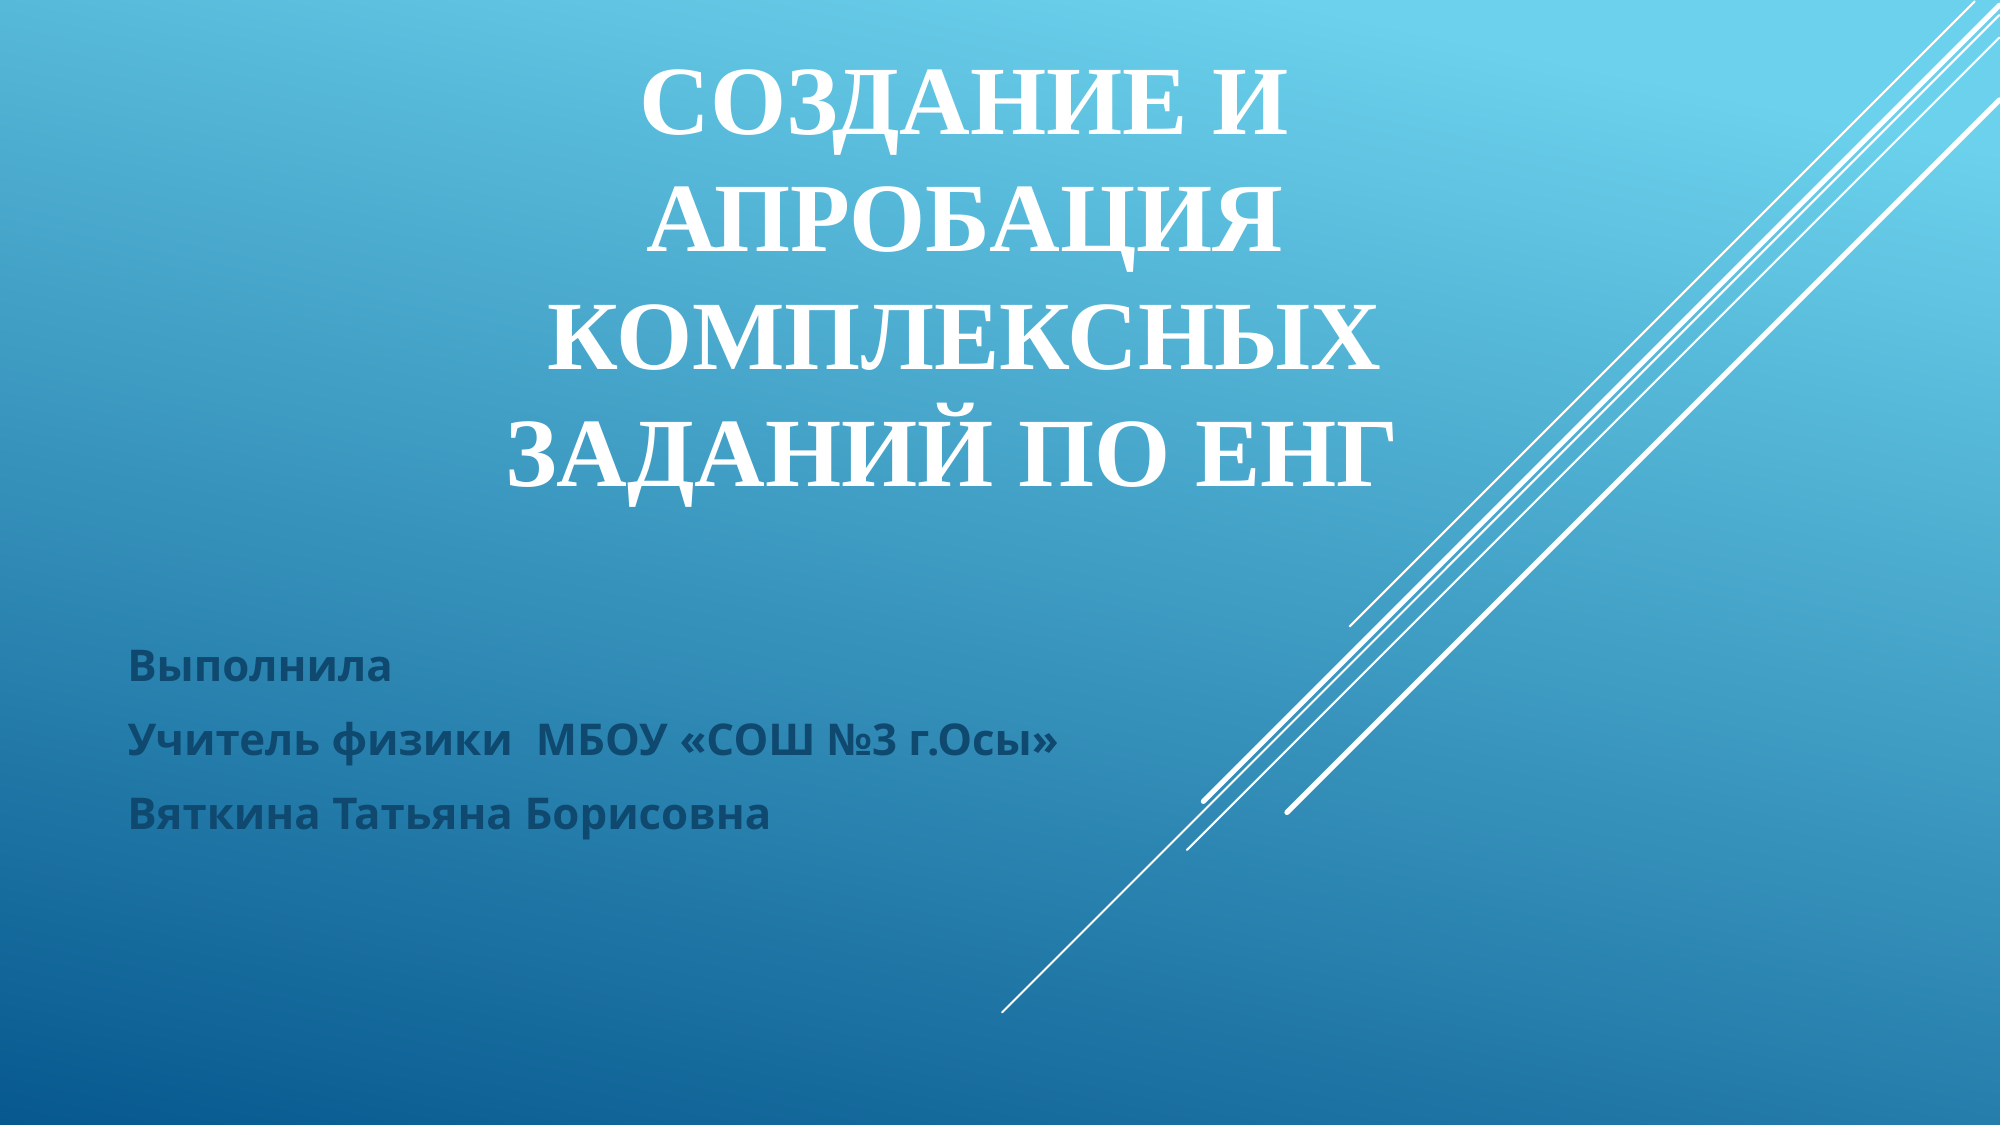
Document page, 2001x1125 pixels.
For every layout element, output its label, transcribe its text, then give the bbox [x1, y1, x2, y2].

subtitle Выполнила Учитель физики МБОУ «СОШ №3 г.Осы» Вяткина Татьяна Борисовна [112, 630, 1163, 950]
title Создание и апробация комплексных заданий по ЕНГ [308, 26, 1622, 515]
